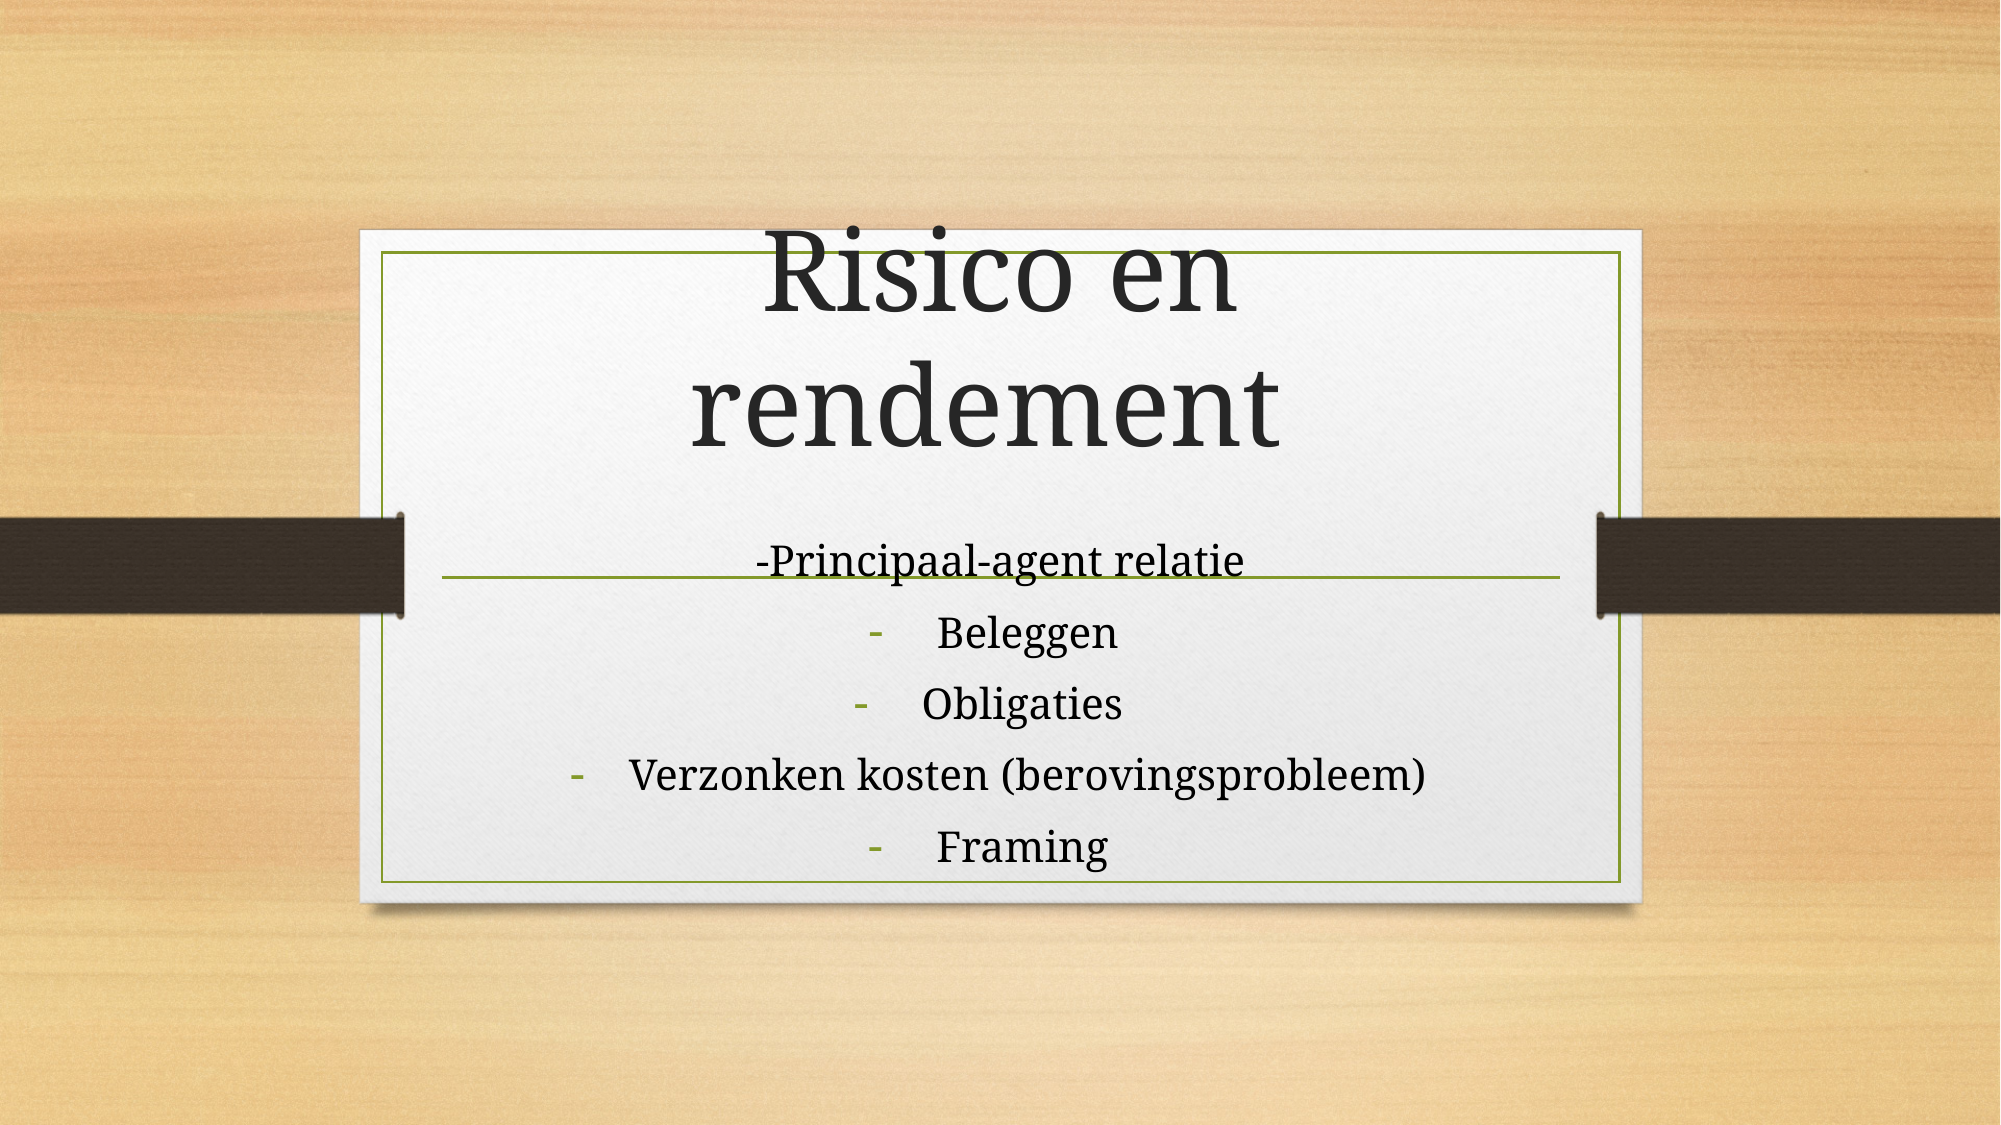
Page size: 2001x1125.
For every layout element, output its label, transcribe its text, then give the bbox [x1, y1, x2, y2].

subtitle -Principaal-agent relatie Beleggen Obligaties Verzonken kosten (berovingsprobleem) Framing [441, 526, 1560, 879]
title Risico en rendement [441, 228, 1560, 477]
picture [0, 0, 2001, 1125]
